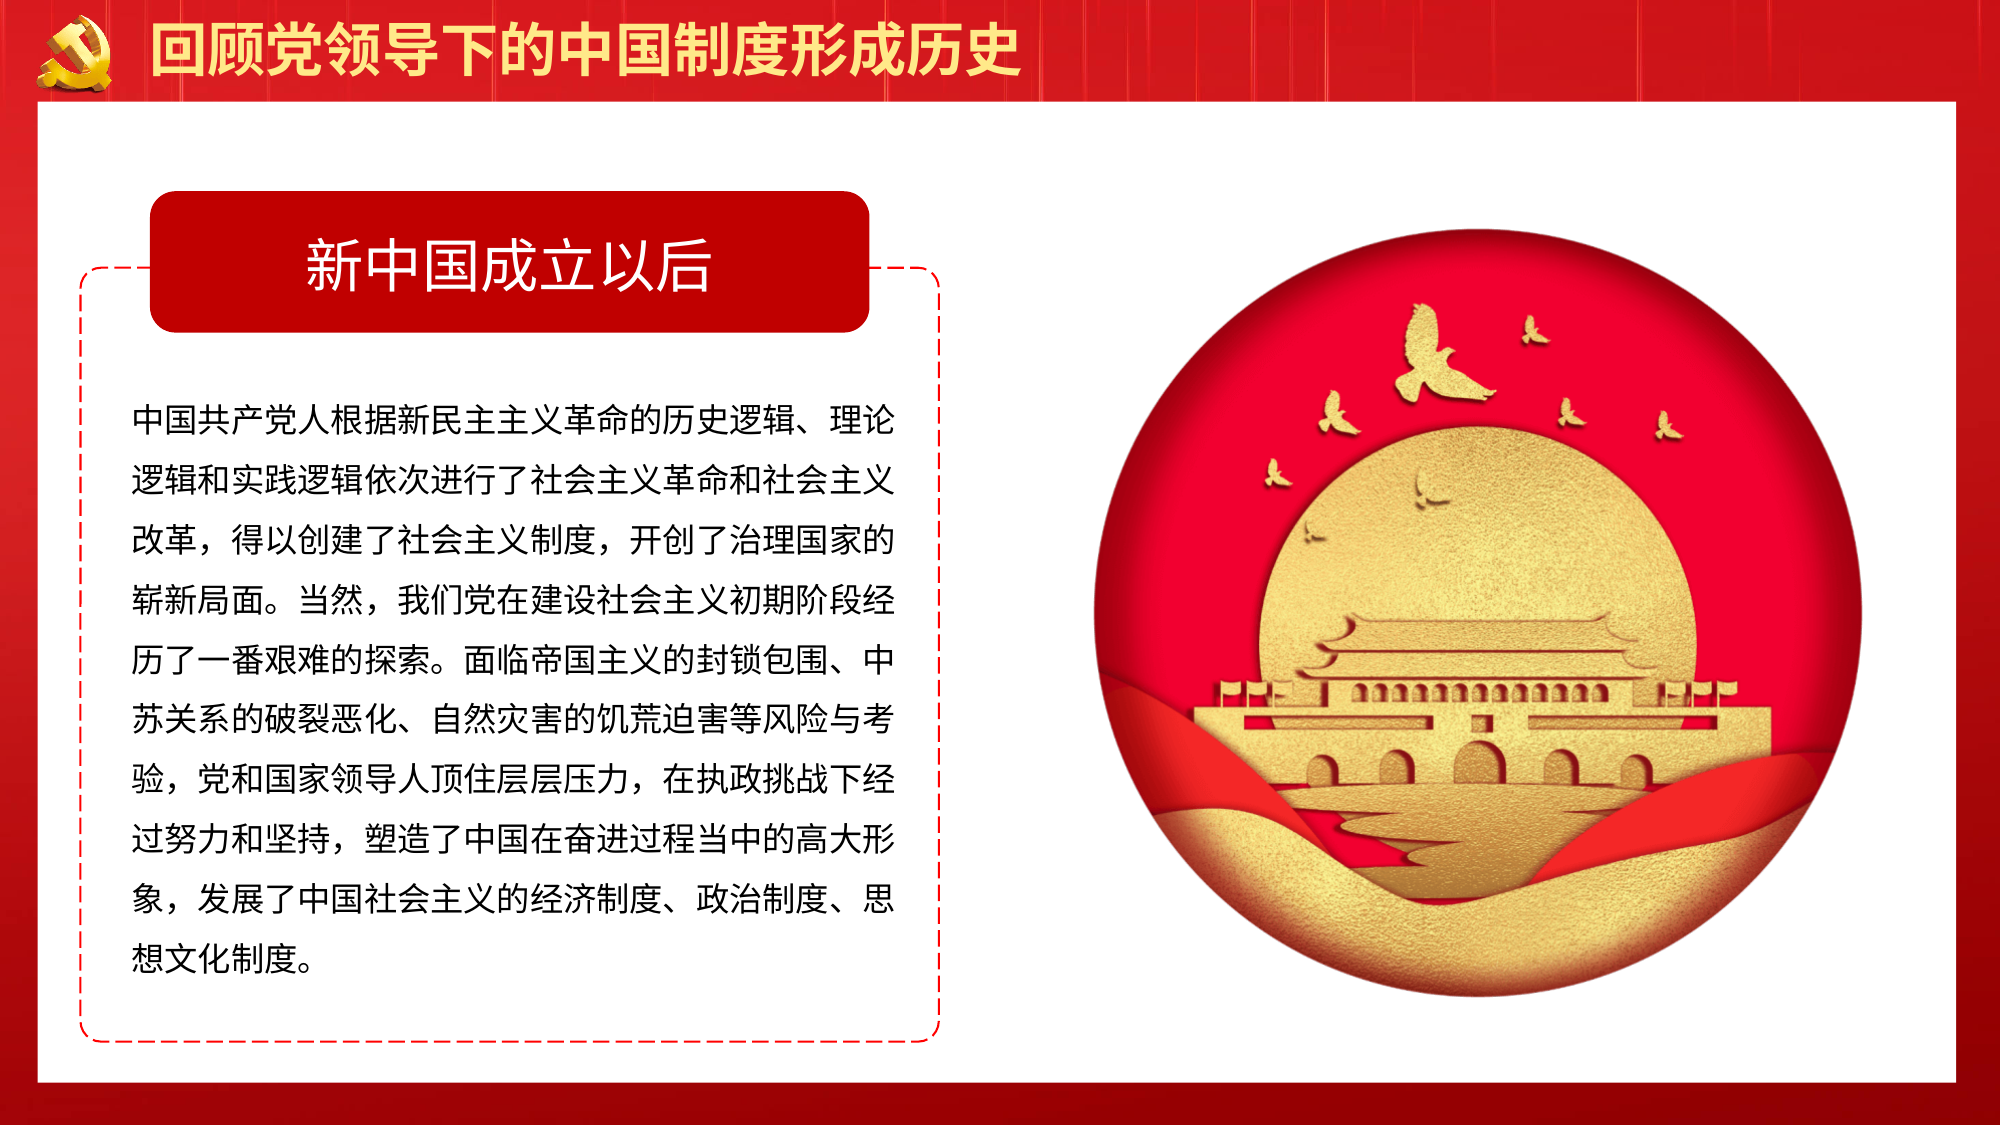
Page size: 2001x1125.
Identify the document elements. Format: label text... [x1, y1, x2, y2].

picture [0, 0, 2000, 1125]
text_box 回顾党领导下的中国制度形成历史 [134, 5, 1046, 91]
text_box [79, 266, 940, 1043]
text_box 新中国成立以后 [197, 221, 822, 307]
text_box 中国共产党人根据新民主主义革命的历史逻辑、理论逻辑和实践逻辑依次进行了社会主义革命和社会主义改革，得以创建了社会主义制度，开创了治理国家的崭新局面。当然，我们党在建设社会主义初期阶段经历了一番艰难的探索。面临帝国主义的封锁包围、中苏关系的破裂恶化、自然灾害的饥荒迫害等风险与考验，党和国家领导人顶住层层压力，在执政挑战下经过努力和坚持，塑造了中国在奋进过程当中的高大形象，发展了中国社会主义的经济制度、政治制度、思想文化制度。 [116, 371, 939, 986]
text_box [148, 190, 871, 334]
